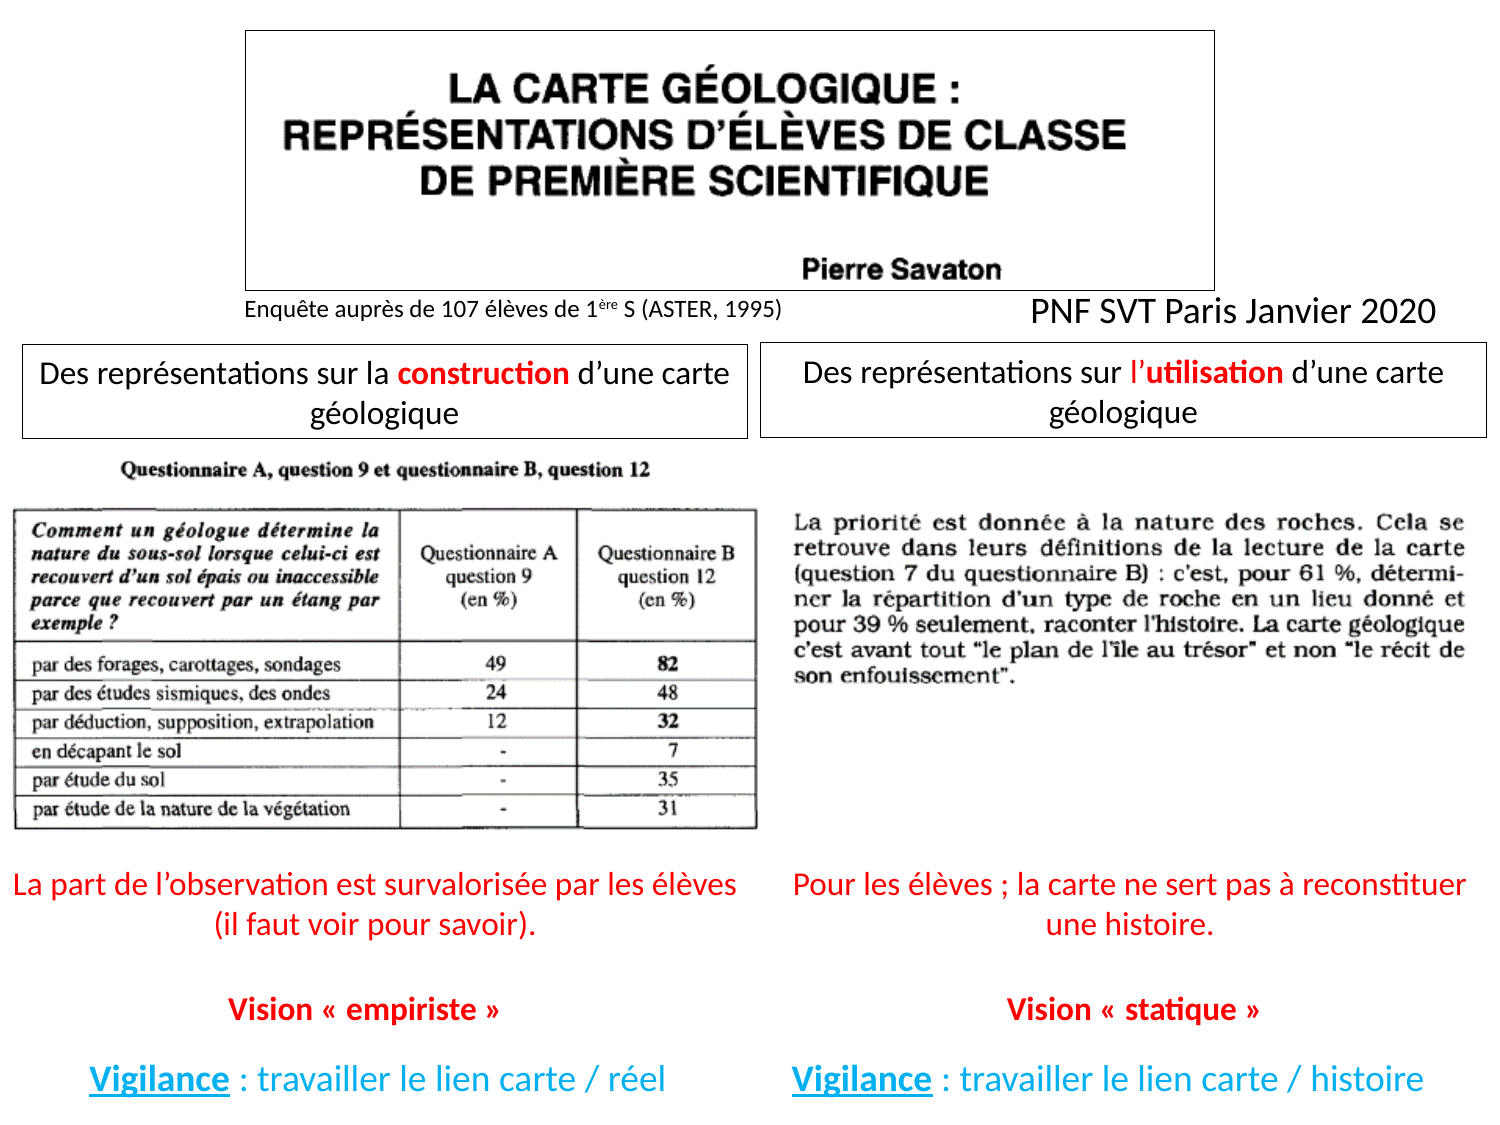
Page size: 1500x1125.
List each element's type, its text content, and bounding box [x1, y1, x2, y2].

picture [784, 507, 1483, 687]
picture [3, 445, 764, 843]
text_box Vision « empiriste » [189, 979, 541, 1034]
text_box Vigilance : travailler le lien carte / histoire [730, 1046, 1487, 1107]
text_box Vision « statique » [959, 979, 1311, 1034]
text_box La part de l’observation est survalorisée par les élèves (il faut voir pour savoir). [0, 854, 754, 950]
picture [245, 30, 1215, 291]
text_box PNF SVT Paris Janvier 2020 [1015, 278, 1500, 339]
text_box Des représentations sur l’utilisation d’une carte géologique [760, 342, 1487, 438]
text_box Vigilance : travailler le lien carte / réel [0, 1046, 730, 1107]
text_box Enquête auprès de 107 élèves de 1ère S (ASTER, 1995) [213, 284, 814, 330]
text_box Des représentations sur la construction d’une carte géologique [22, 344, 748, 439]
text_box Pour les élèves ; la carte ne sert pas à reconstituer une histoire. [752, 855, 1500, 950]
